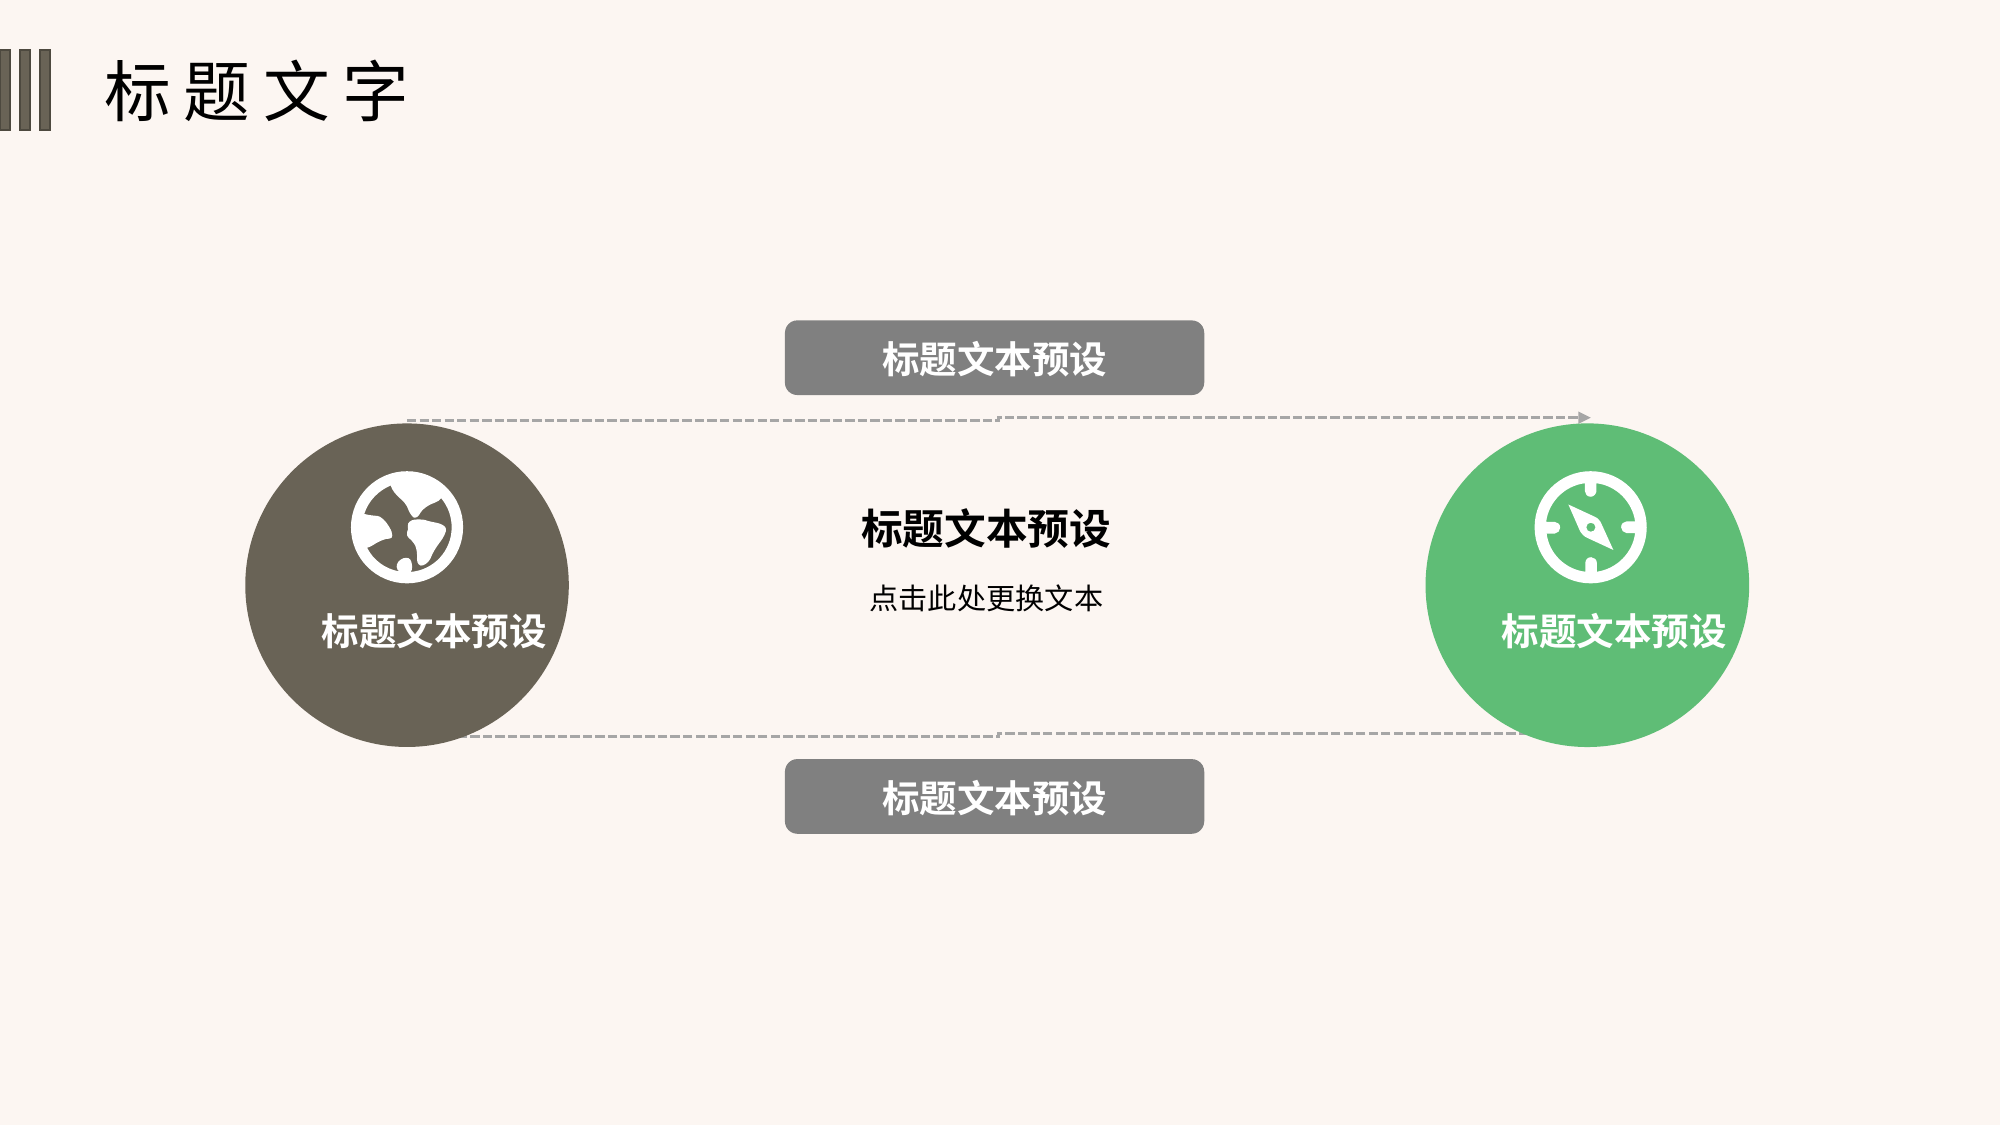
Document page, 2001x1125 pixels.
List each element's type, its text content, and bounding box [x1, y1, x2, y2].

text_box 标题文字 [90, 41, 530, 137]
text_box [245, 320, 1750, 834]
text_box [0, 49, 50, 131]
